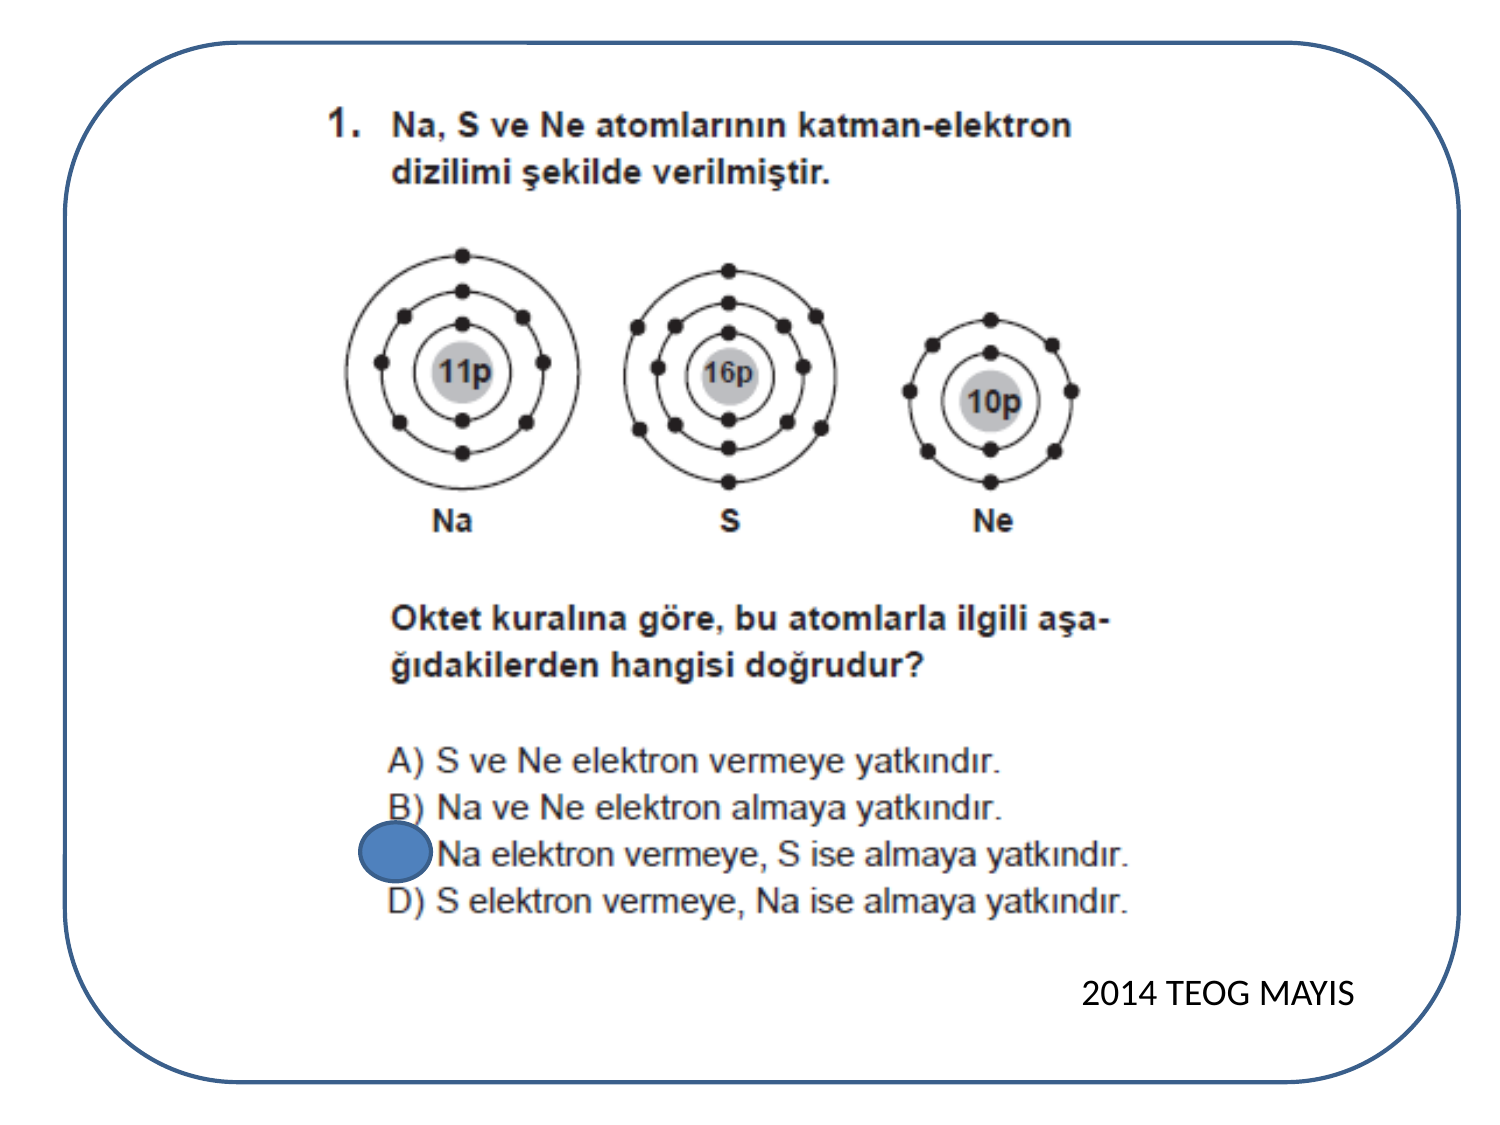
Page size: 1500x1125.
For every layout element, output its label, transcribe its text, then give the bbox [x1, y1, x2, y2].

text_box [62, 40, 1461, 1085]
picture [327, 105, 1137, 945]
text_box 2014 TEOG MAYIS [1366, 1049, 1392, 1066]
